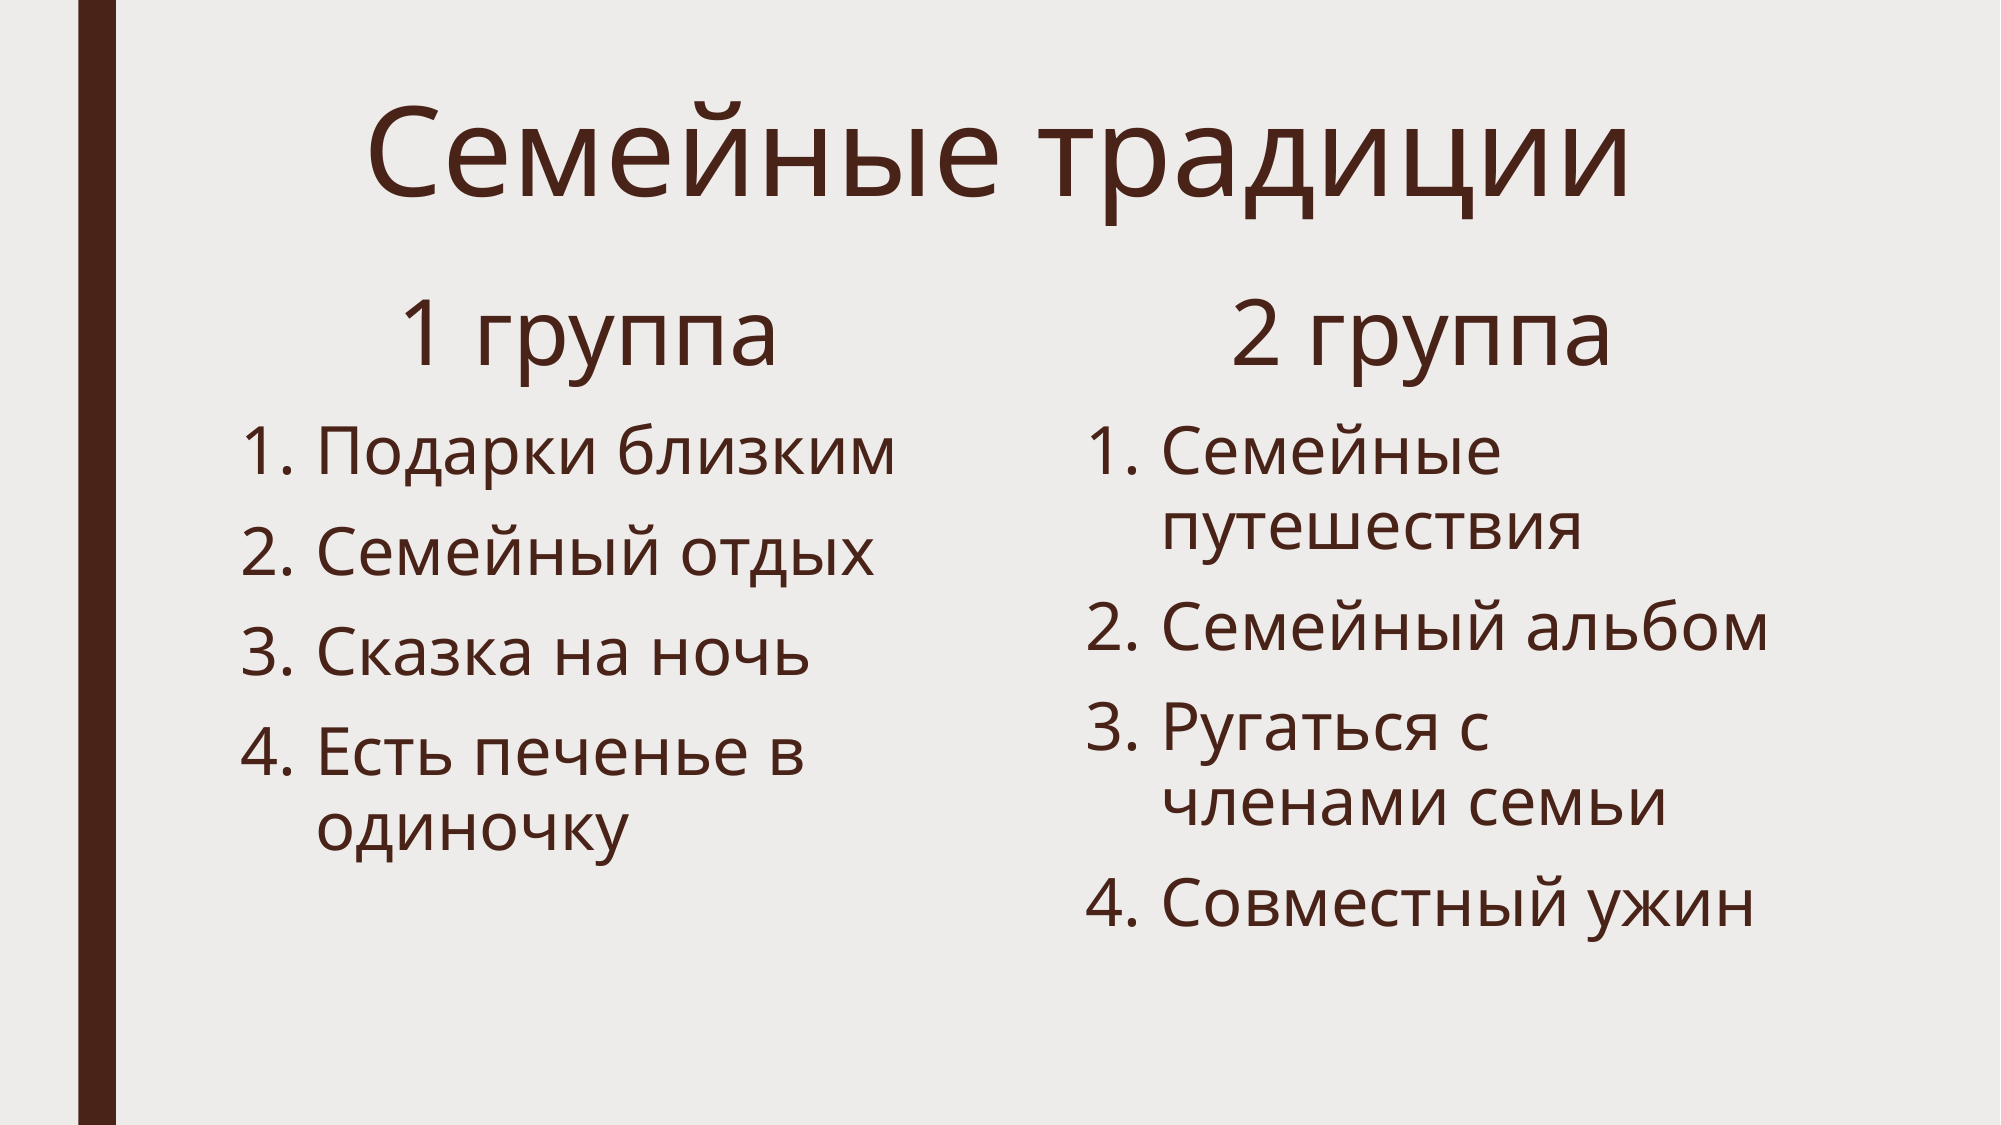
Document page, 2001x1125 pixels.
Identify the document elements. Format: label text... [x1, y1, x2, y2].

title Семейные традиции [212, 67, 1788, 240]
list 1 группа [225, 255, 954, 391]
list 2 группа [1058, 255, 1788, 391]
list Семейные путешествия Семейный альбом Ругаться с членами семьи Совместный ужин [1070, 407, 1800, 963]
list Подарки близким Семейный отдых Сказка на ночь Есть печенье в одиночку [225, 407, 954, 963]
